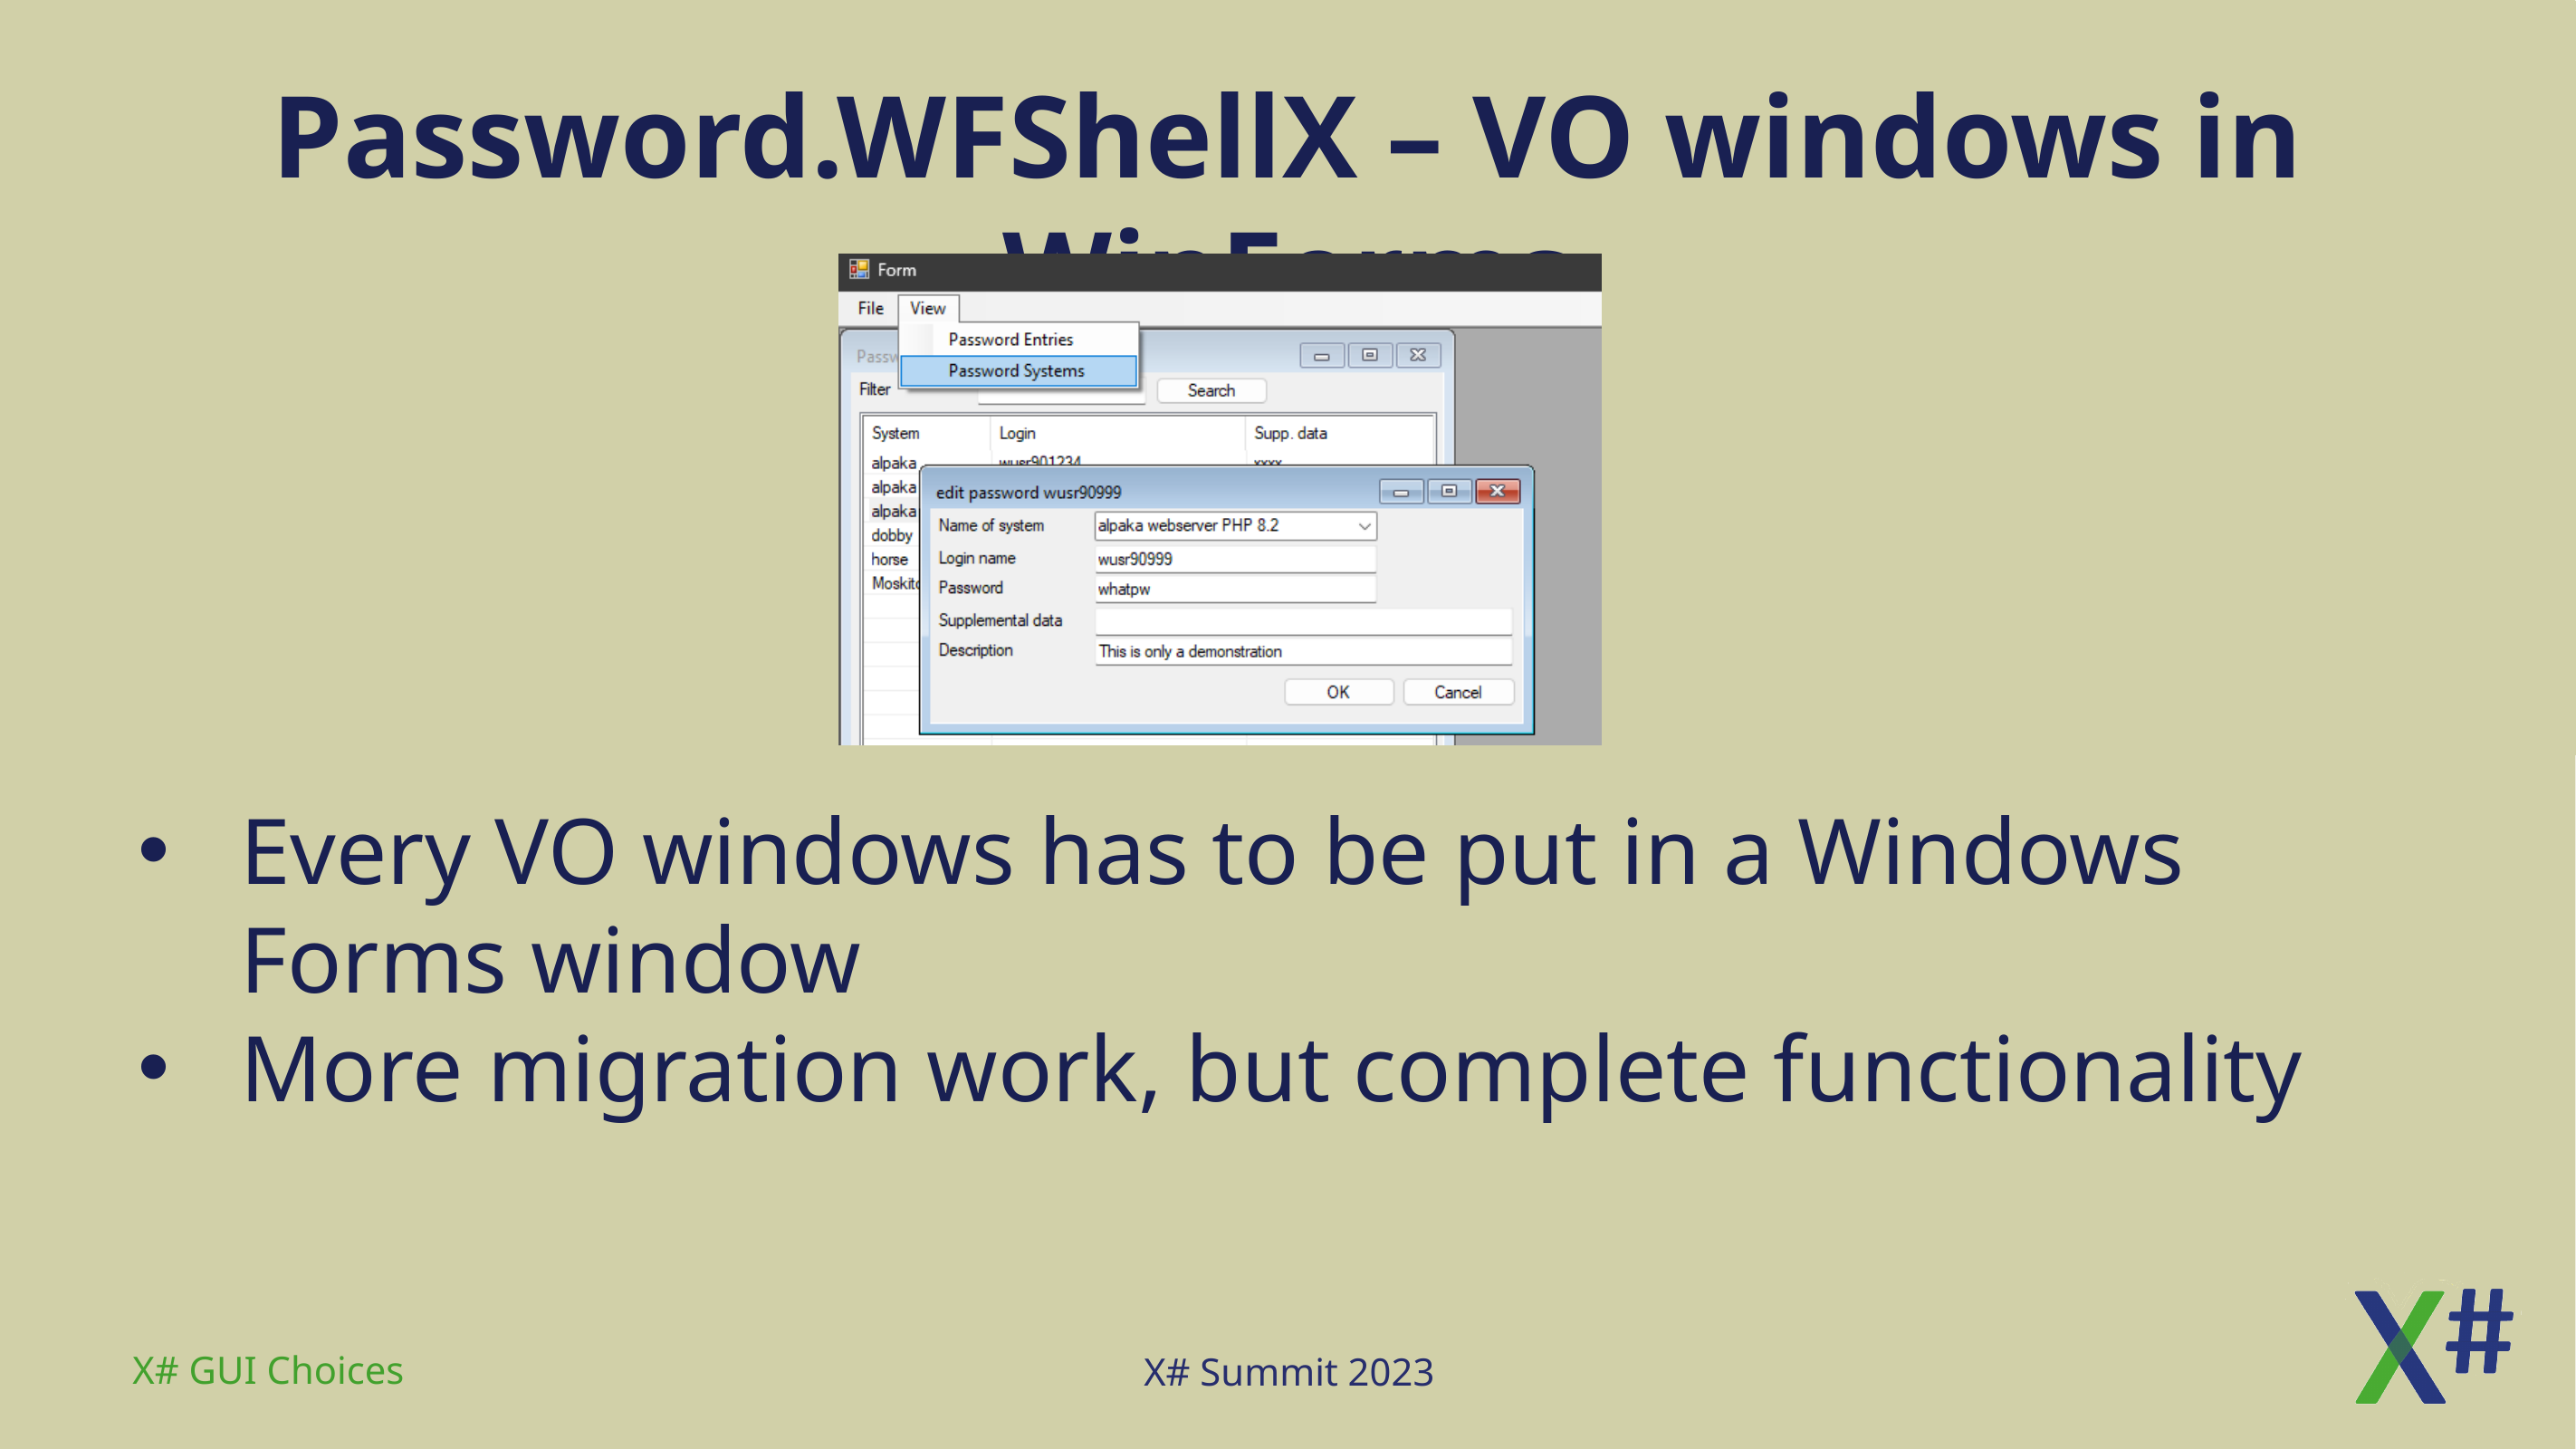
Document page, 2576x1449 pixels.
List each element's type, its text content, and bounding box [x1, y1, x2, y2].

picture [2335, 1267, 2536, 1425]
title Password.WFShellX – VO windows in WinForms [129, 58, 2447, 211]
picture [838, 253, 1602, 745]
text_box Every VO windows has to be put in a Windows Forms window More migration work, but complete functionality [125, 787, 2443, 1228]
